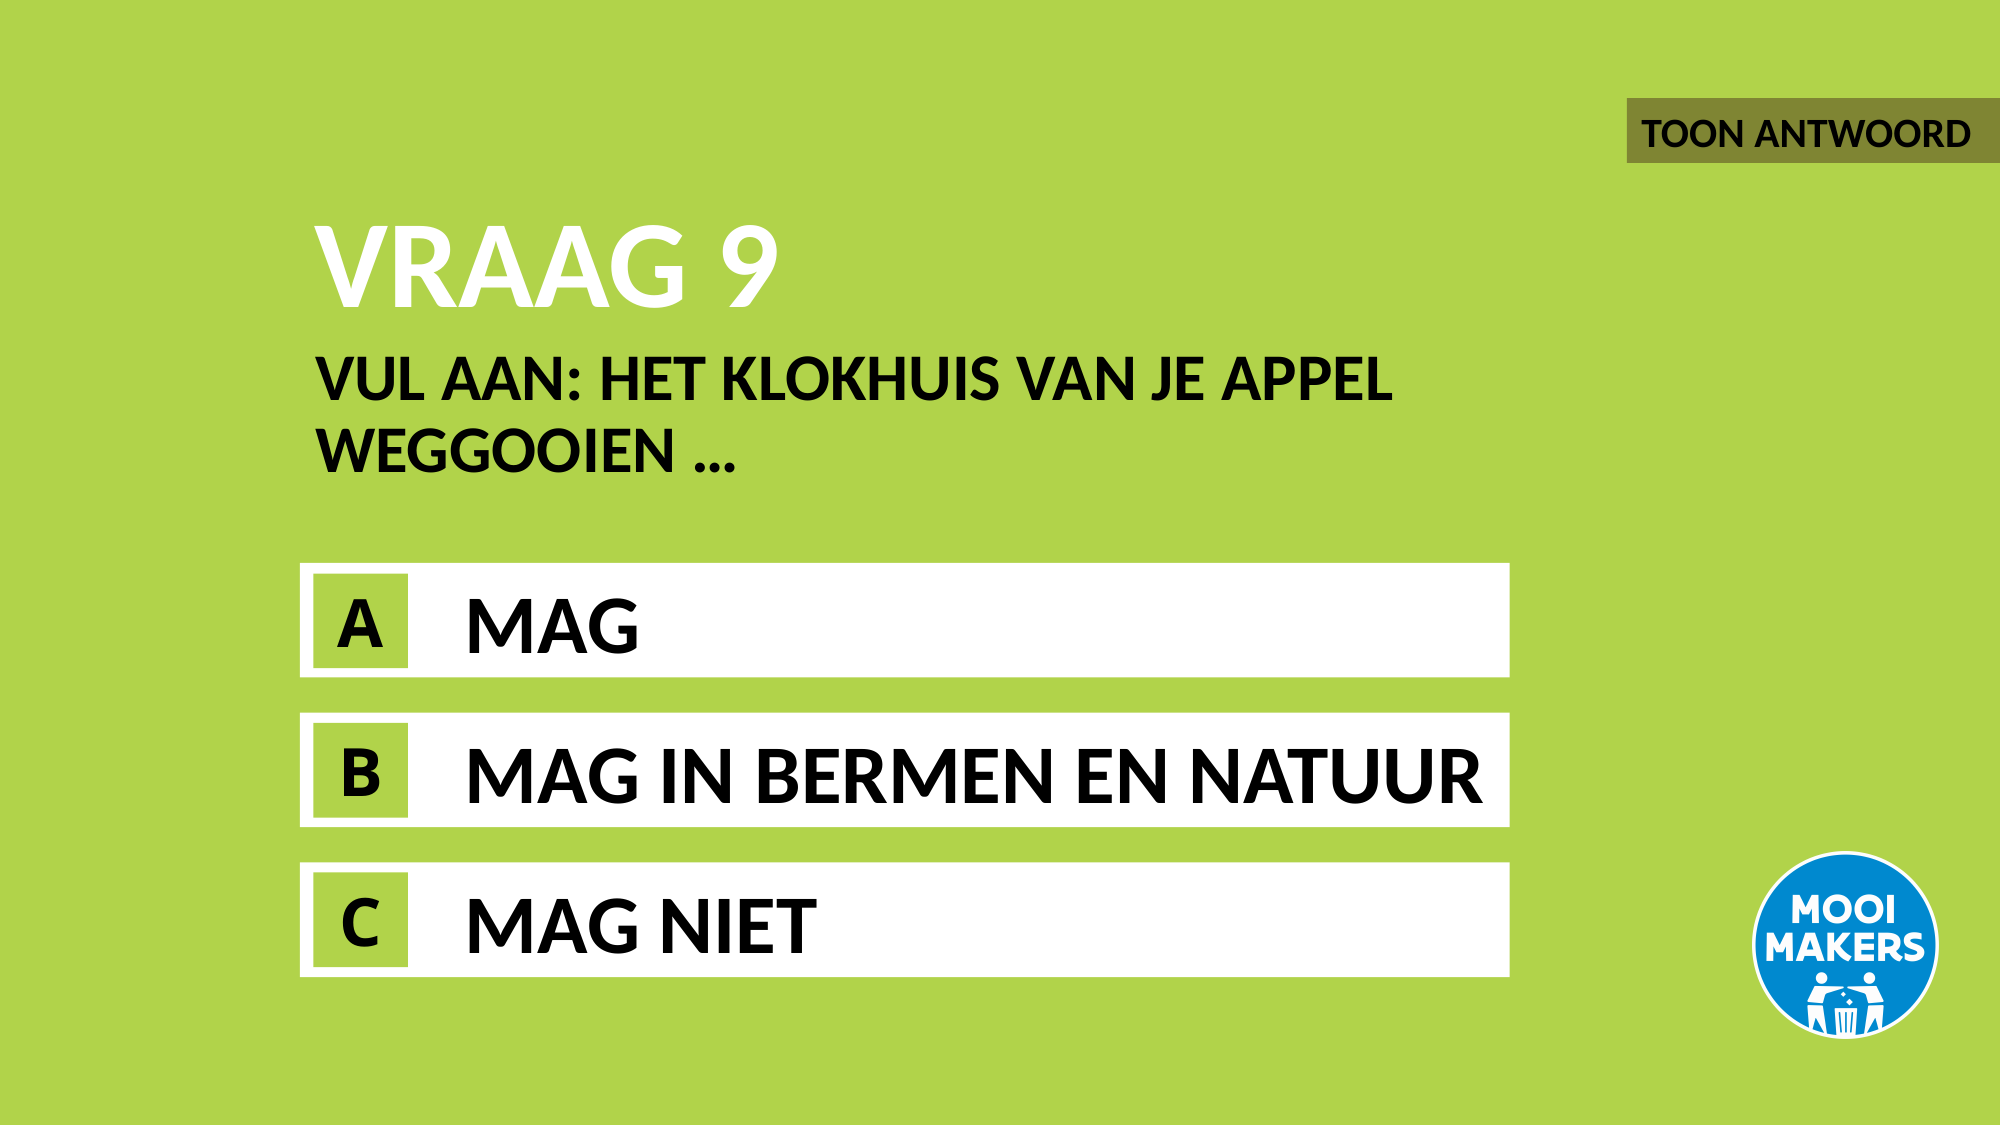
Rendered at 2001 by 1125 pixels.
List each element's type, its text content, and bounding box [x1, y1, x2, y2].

text_box MAG [299, 562, 1510, 678]
text_box MAG IN BERMEN EN NATUUR [299, 712, 1510, 828]
text_box C [313, 872, 408, 968]
picture [1751, 851, 1939, 1039]
text_box B [313, 722, 408, 818]
text_box A [313, 573, 408, 669]
text_box MAG NIET [299, 862, 1510, 978]
text_box [1626, 97, 2000, 165]
title VRAAG 9 [270, 184, 824, 342]
subtitle VUL AAN: HET KLOKHUIS VAN JE APPEL WEGGOOIEN … [300, 335, 1700, 563]
